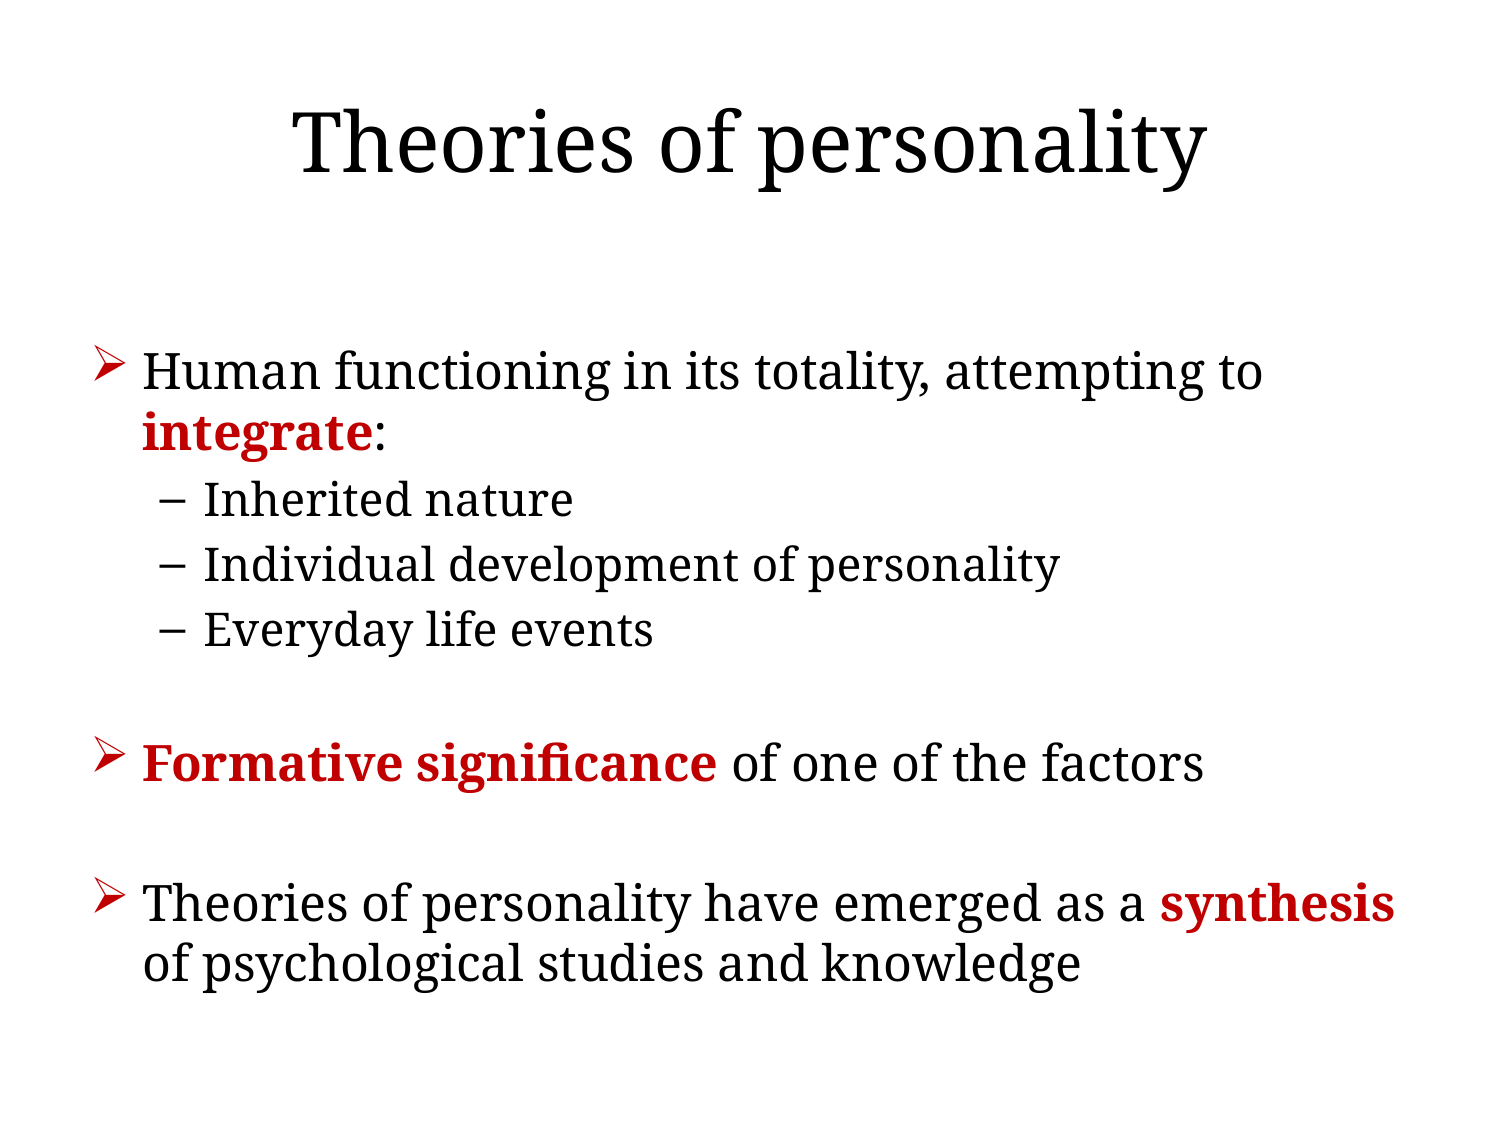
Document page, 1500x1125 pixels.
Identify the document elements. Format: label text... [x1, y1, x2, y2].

list Human functioning in its totality, attempting to integrate: Inherited nature Individual development of personality Everyday life events Formative significance of one of the factors Theories of personality have emerged as a synthesis of psychological studies and knowledge [75, 262, 1425, 1005]
title Theories of personality [75, 45, 1425, 233]
